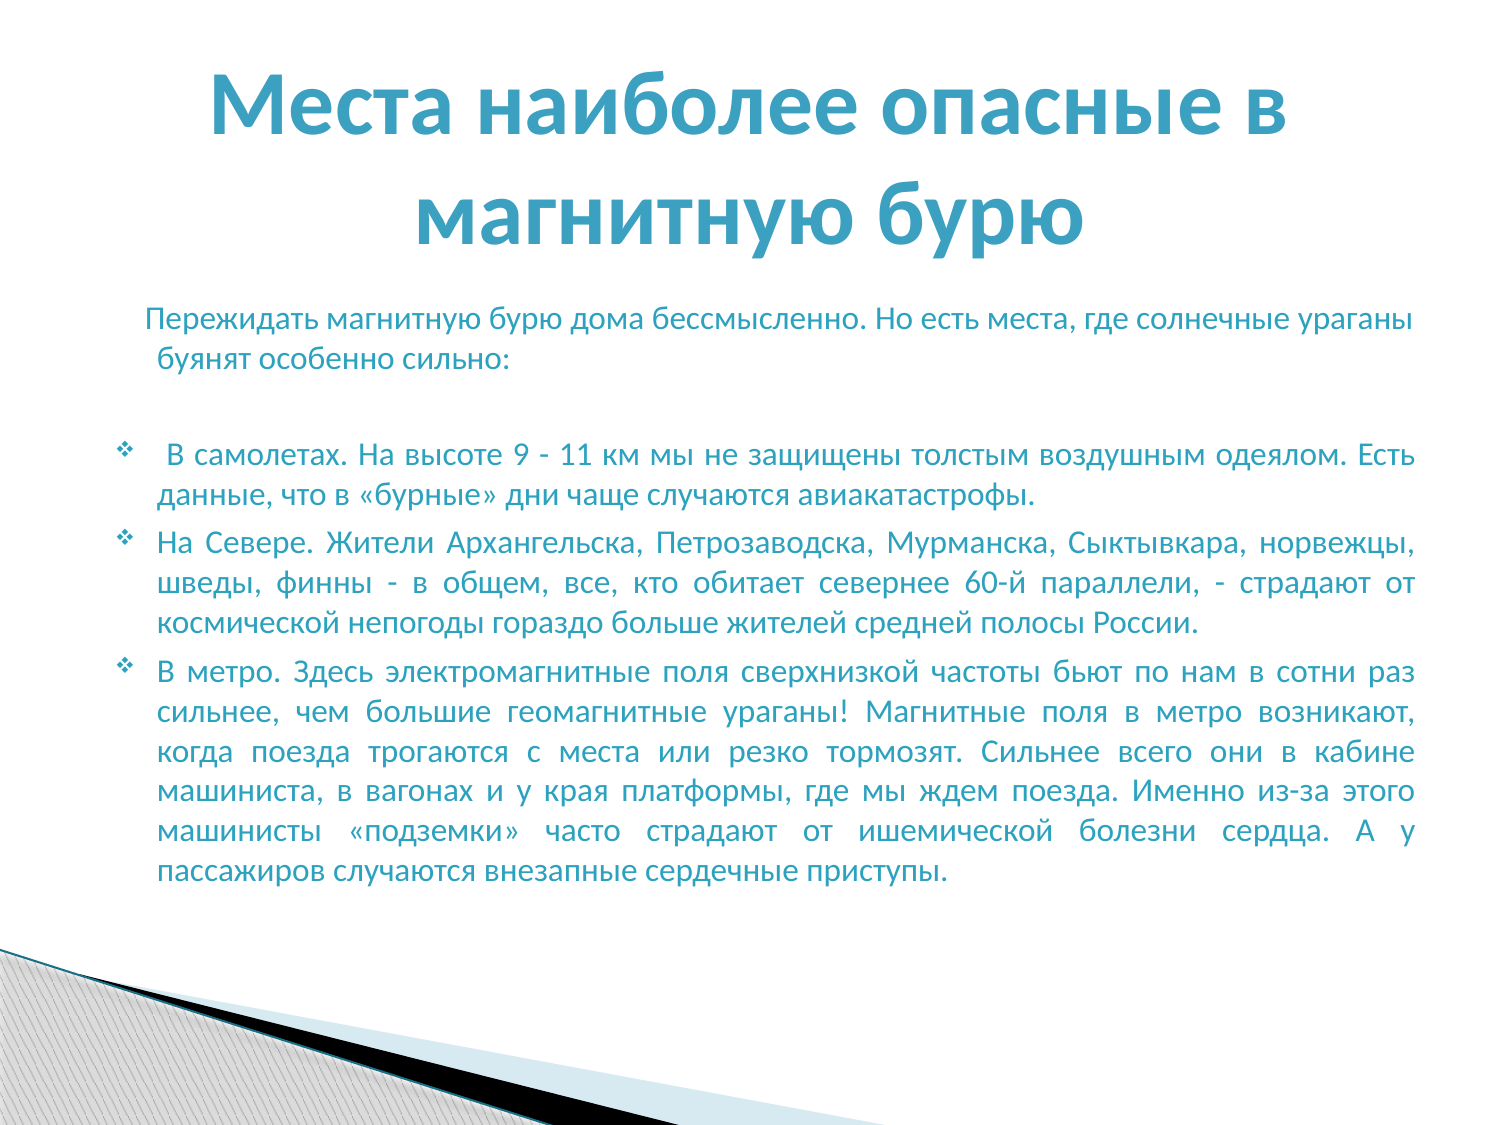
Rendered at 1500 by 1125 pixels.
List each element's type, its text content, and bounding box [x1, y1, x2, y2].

text_box Места наиболее опасные в магнитную бурю [35, 35, 1465, 270]
list Пережидать магнитную бурю дома бессмысленно. Но есть места, где солнечные ураганы буянят особенно сильно: В самолетах. На высоте 9 - 11 км мы не защищены толстым воздушным одеялом. Есть данные, что в «бурные» дни чаще случаются авиакатастрофы. На Севере. Жители Архангельска, Петрозаводска, Мурманска, Сыктывкара, норвежцы, шведы, финны - в общем, все, кто обитает севернее 60-й параллели, - страдают от космической непогоды гораздо больше жителей средней полосы России. В метро. Здесь электромагнитные поля сверхнизкой частоты бьют по нам в сотни раз сильнее, чем большие геомагнитные ураганы! Магнитные поля в метро возникают, когда поезда трогаются с места или резко тормозят. Сильнее всего они в кабине машиниста, в вагонах и у края платформы, где мы ждем поезда. Именно из-за этого машинисты «подземки» часто страдают от ишемической болезни сердца. А у пассажиров случаются внезапные сердечные приступы. [82, 288, 1432, 1032]
